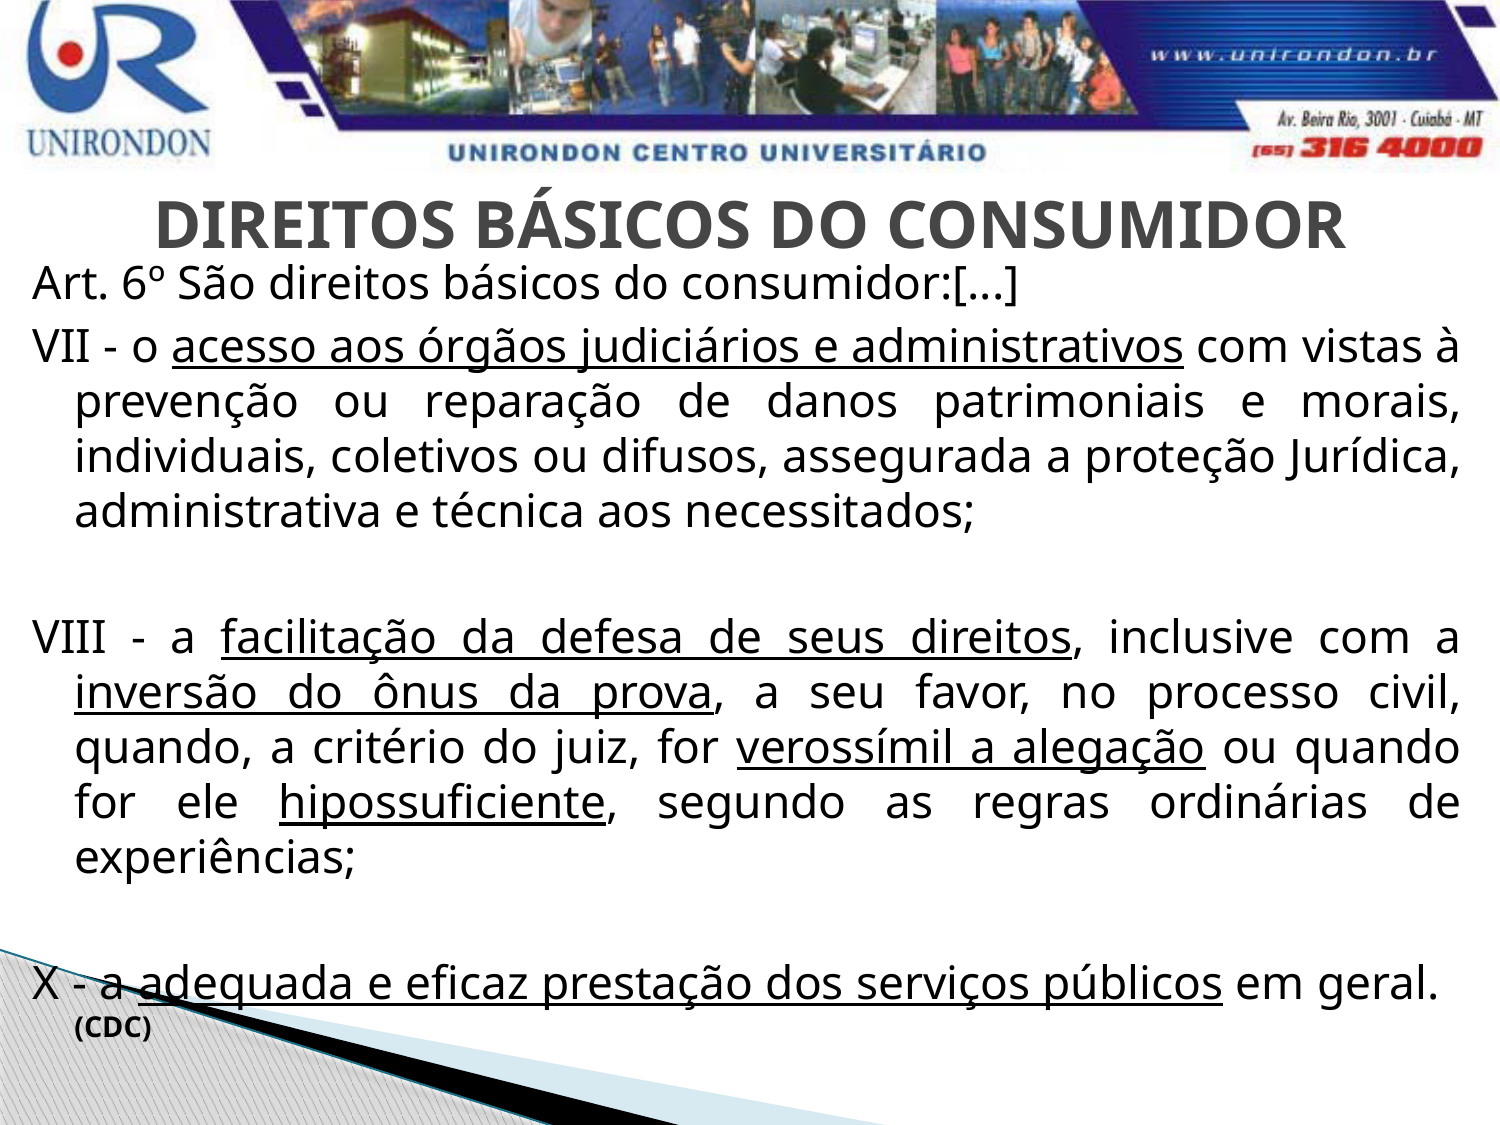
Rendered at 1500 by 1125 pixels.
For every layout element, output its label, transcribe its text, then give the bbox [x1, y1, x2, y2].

title DIREITOS BÁSICOS DO CONSUMIDOR [0, 183, 1500, 270]
picture [0, 0, 1500, 174]
list Art. 6º São direitos básicos do consumidor:[...] VII - o acesso aos órgãos judiciários e administrativos com vistas à prevenção ou reparação de danos patrimoniais e morais, individuais, coletivos ou difusos, assegurada a proteção Jurídica, administrativa e técnica aos necessitados; VIII - a facilitação da defesa de seus direitos, inclusive com a inversão do ônus da prova, a seu favor, no processo civil, quando, a critério do juiz, for verossímil a alegação ou quando for ele hipossuficiente, segundo as regras ordinárias de experiências; X - a adequada e eficaz prestação dos serviços públicos em geral. (CDC) [0, 246, 1477, 1079]
